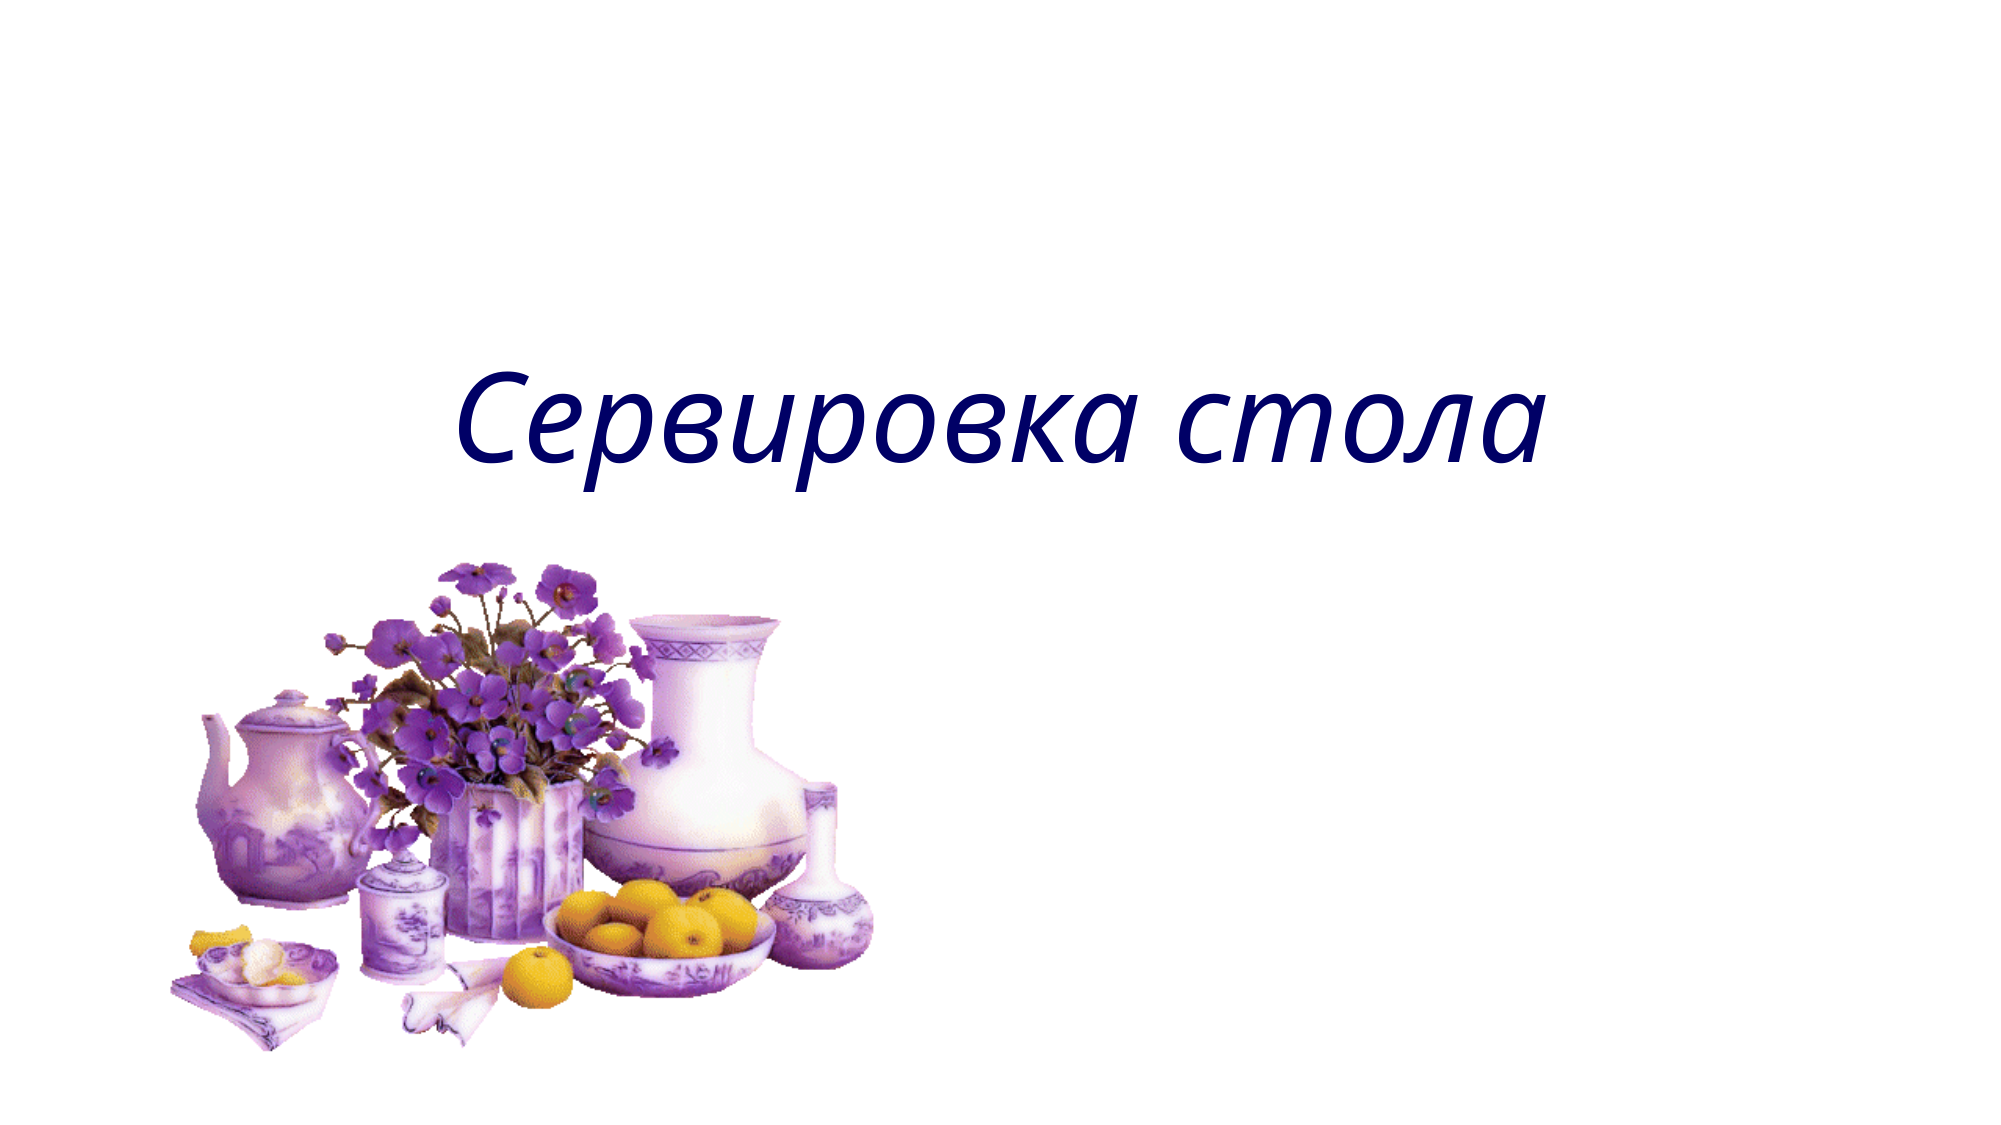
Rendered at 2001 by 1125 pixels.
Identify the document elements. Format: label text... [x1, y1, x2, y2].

picture [163, 557, 883, 1056]
title Сервировка стола [249, 105, 1750, 497]
